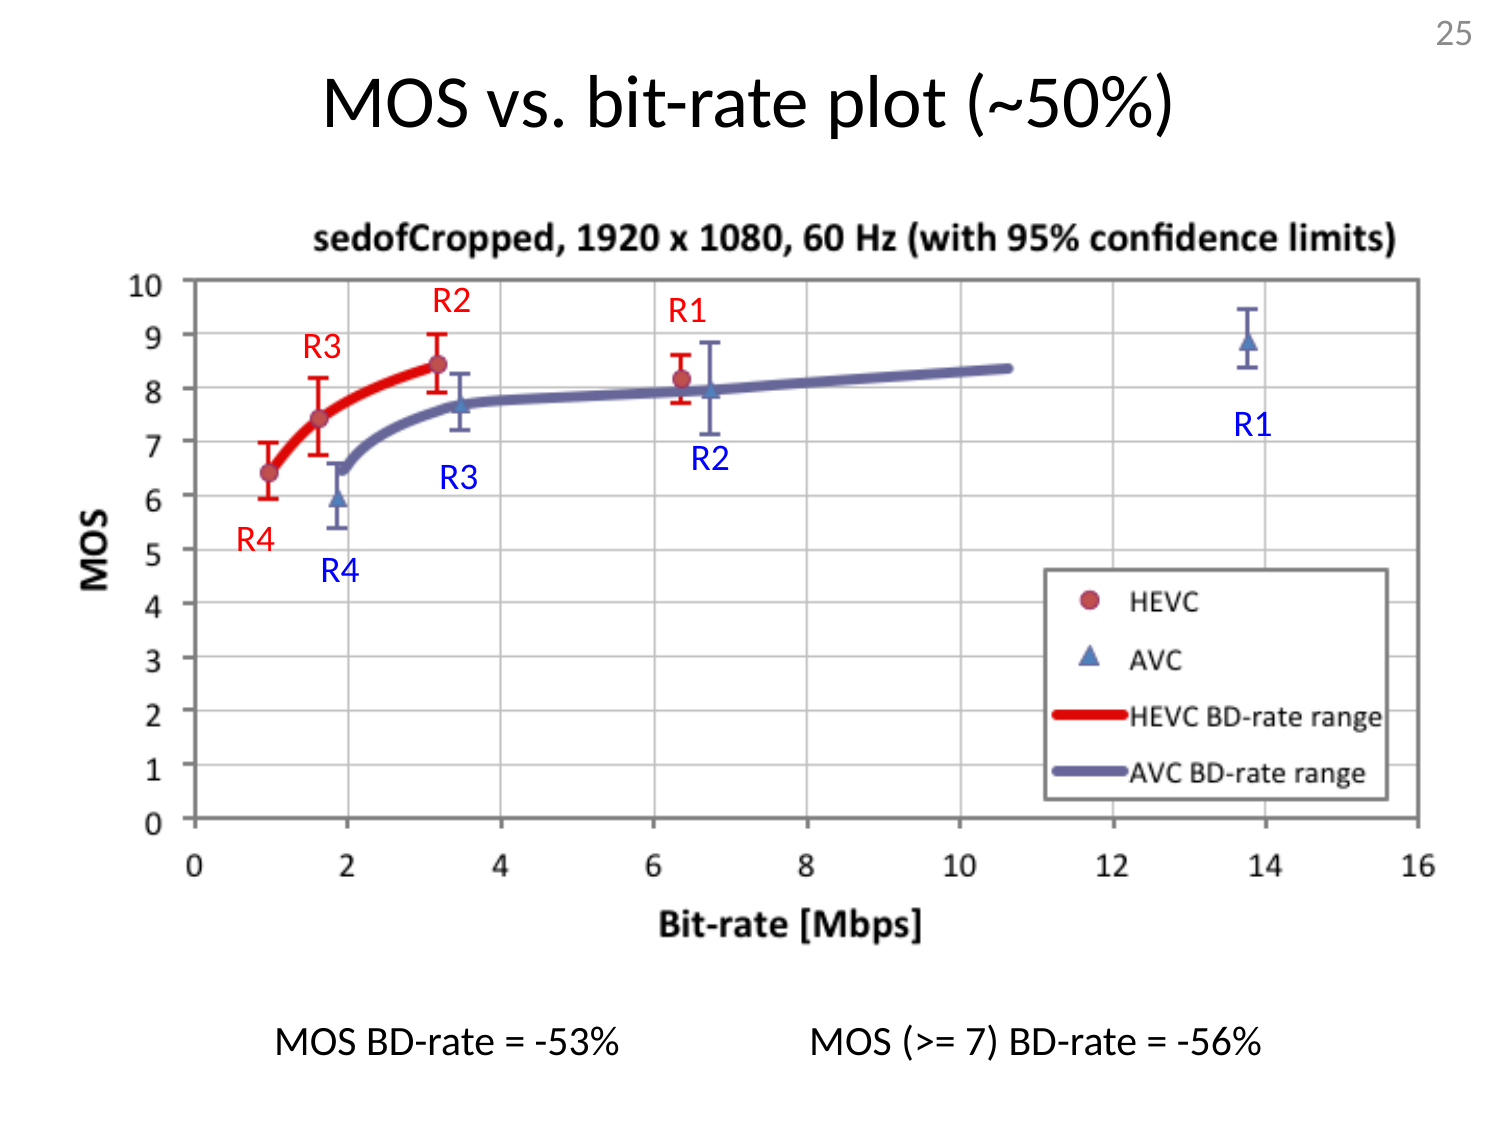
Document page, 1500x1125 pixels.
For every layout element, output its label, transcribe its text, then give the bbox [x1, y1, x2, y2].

text_box MOS vs. bit-rate plot (~50%) [26, 45, 1473, 158]
picture [0, 172, 1500, 951]
text_box MOS BD-rate = -53% MOS (>= 7) BD-rate = -56% [259, 1006, 1278, 1071]
slide_number 25 [1374, 0, 1489, 60]
